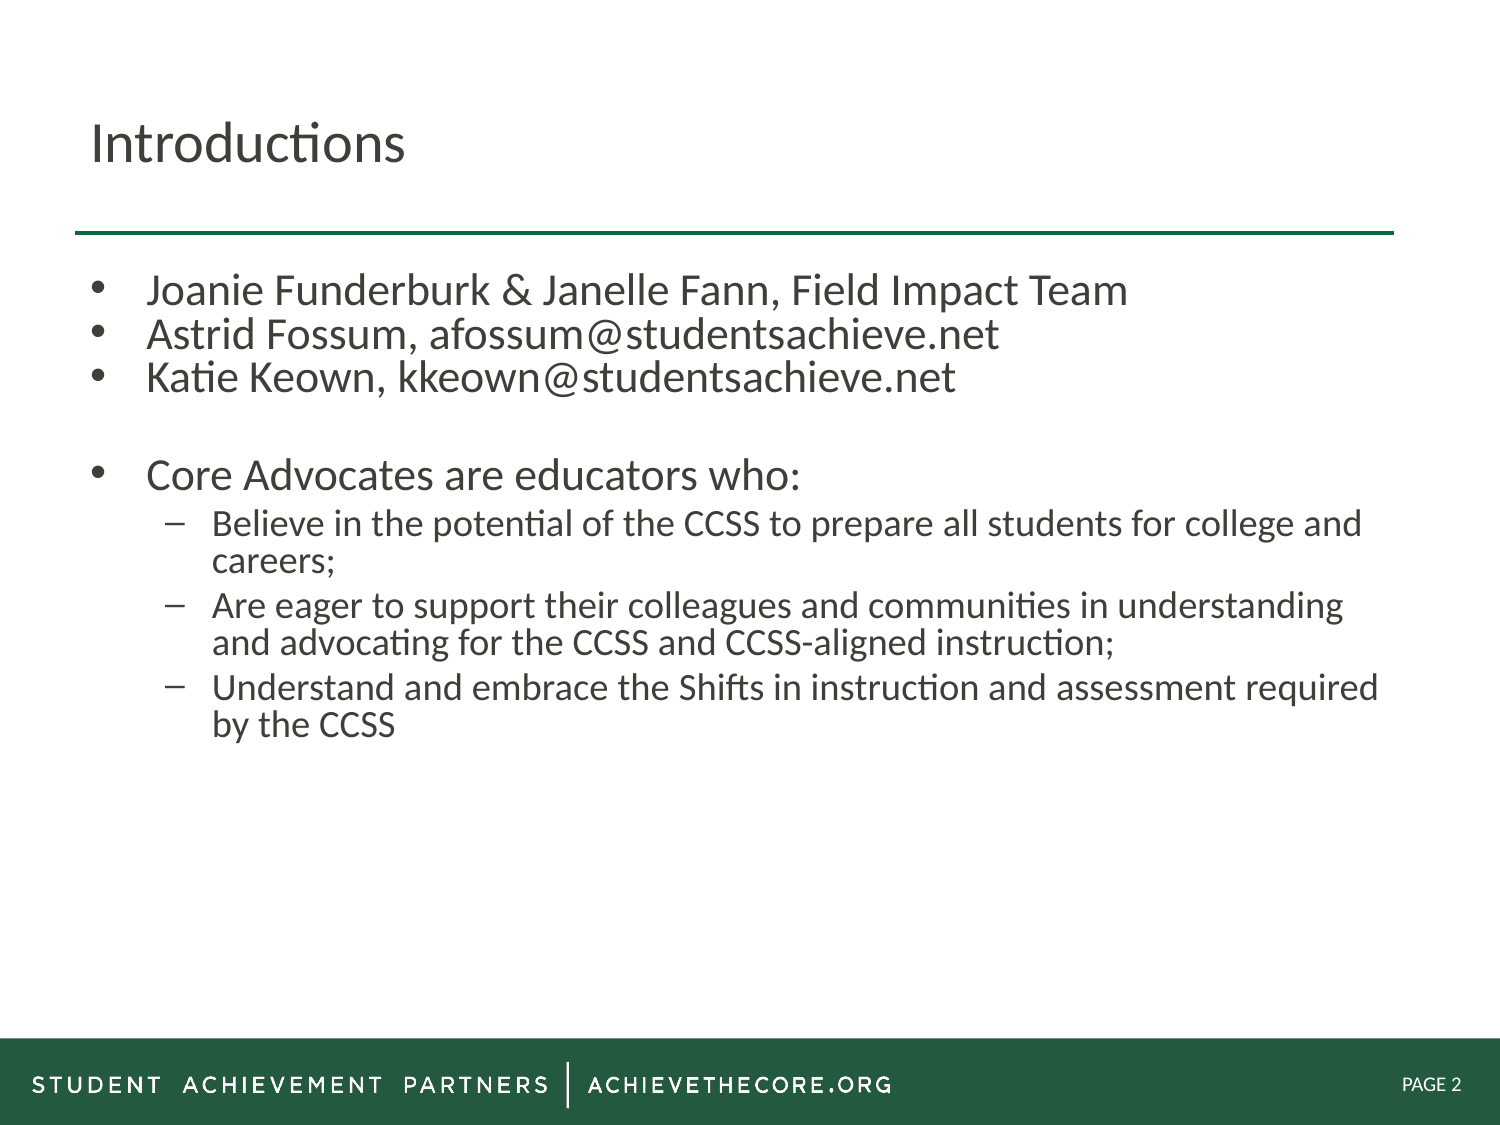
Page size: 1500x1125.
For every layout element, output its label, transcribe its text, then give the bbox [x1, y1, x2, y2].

picture [12, 1055, 911, 1112]
list Joanie Funderburk & Janelle Fann, Field Impact Team Astrid Fossum, afossum@studentsachieve.net Katie Keown, kkeown@studentsachieve.net Core Advocates are educators who: Believe in the potential of the CCSS to prepare all students for college and careers; Are eager to support their colleagues and communities in understanding and advocating for the CCSS and CCSS-aligned instruction; Understand and embrace the Shifts in instruction and assessment required by the CCSS [75, 262, 1425, 1005]
title Introductions [75, 45, 1425, 233]
